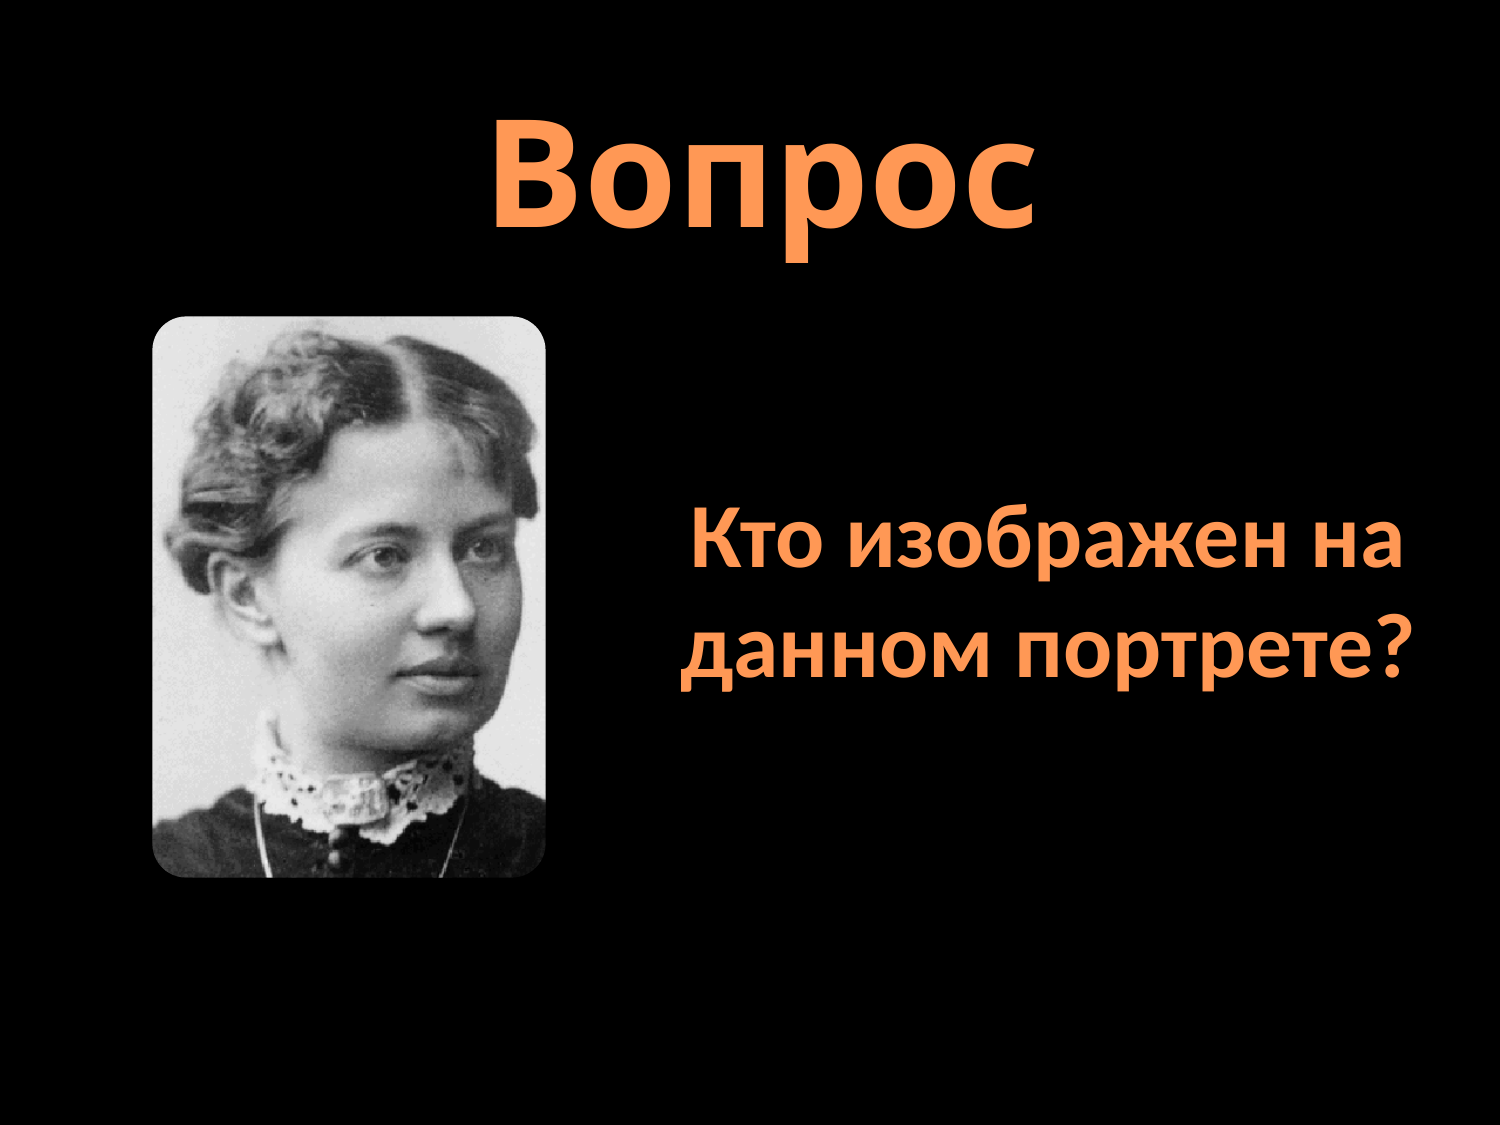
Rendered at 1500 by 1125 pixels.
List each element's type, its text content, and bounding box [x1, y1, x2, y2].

text_box Вопрос [128, 70, 1395, 265]
text_box Кто изображен на данном портрете? [621, 468, 1477, 704]
picture [152, 316, 546, 878]
